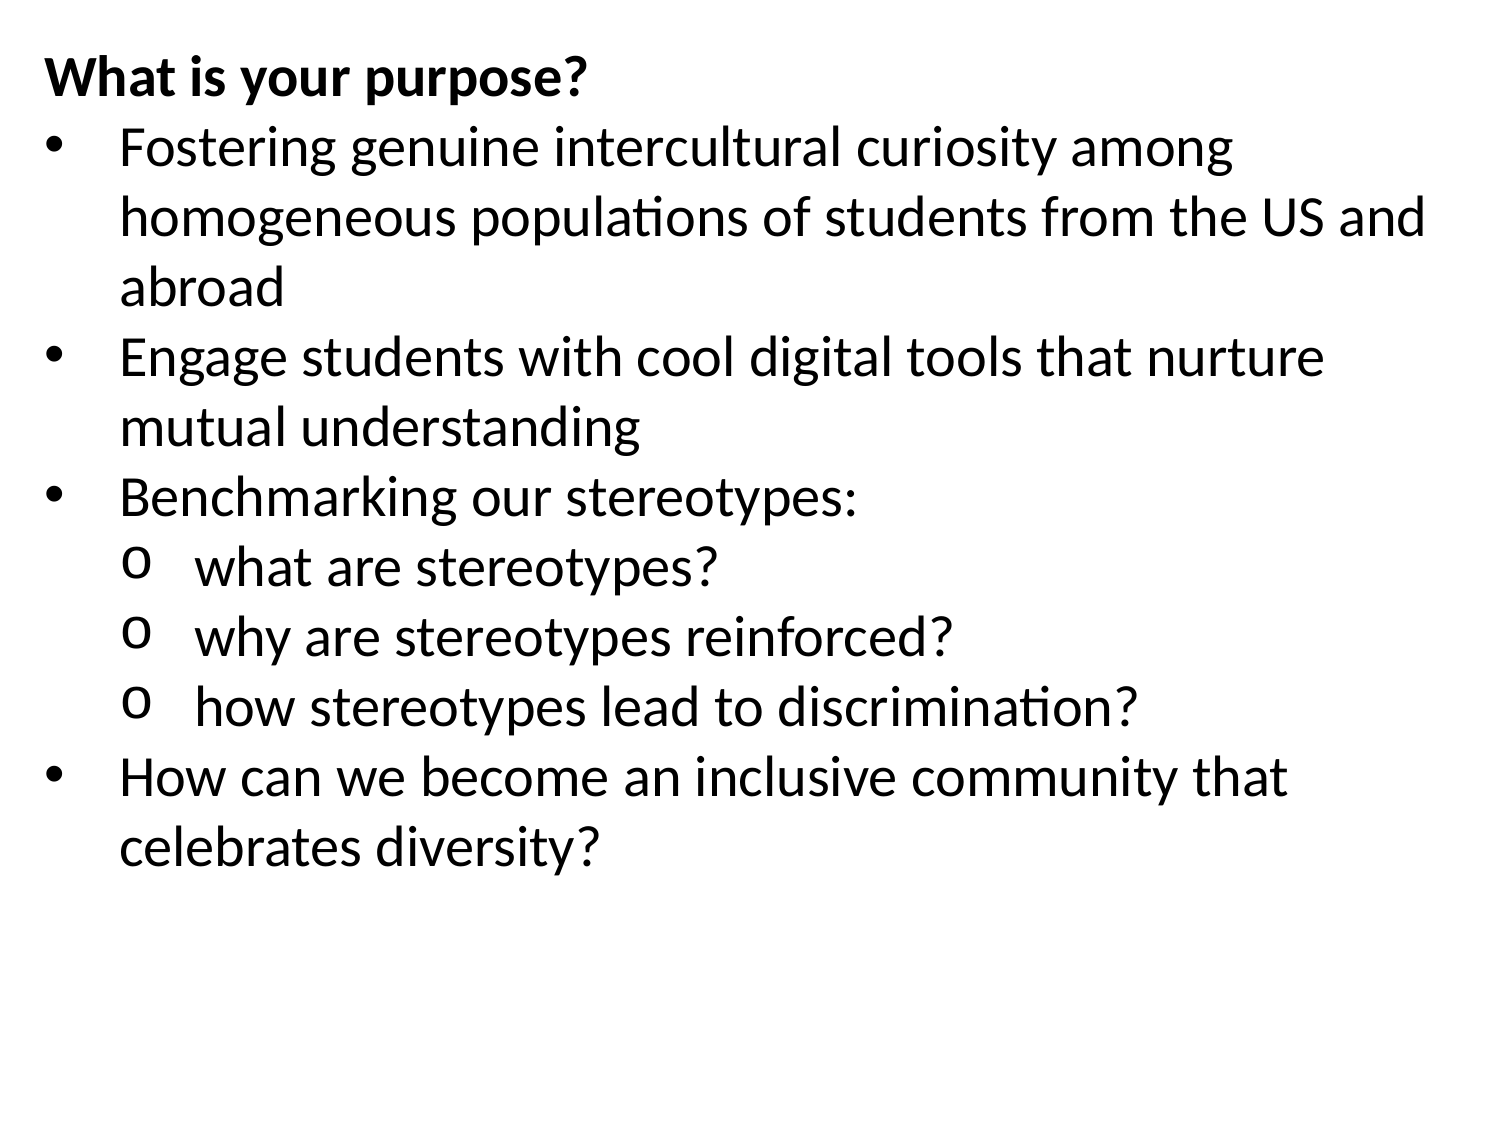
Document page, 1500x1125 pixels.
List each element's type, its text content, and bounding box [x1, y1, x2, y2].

text_box What is your purpose? Fostering genuine intercultural curiosity among homogeneous populations of students from the US and abroad Engage students with cool digital tools that nurture mutual understanding Benchmarking our stereotypes: what are stereotypes? why are stereotypes reinforced? how stereotypes lead to discrimination? How can we become an inclusive community that celebrates diversity? [29, 30, 1500, 886]
